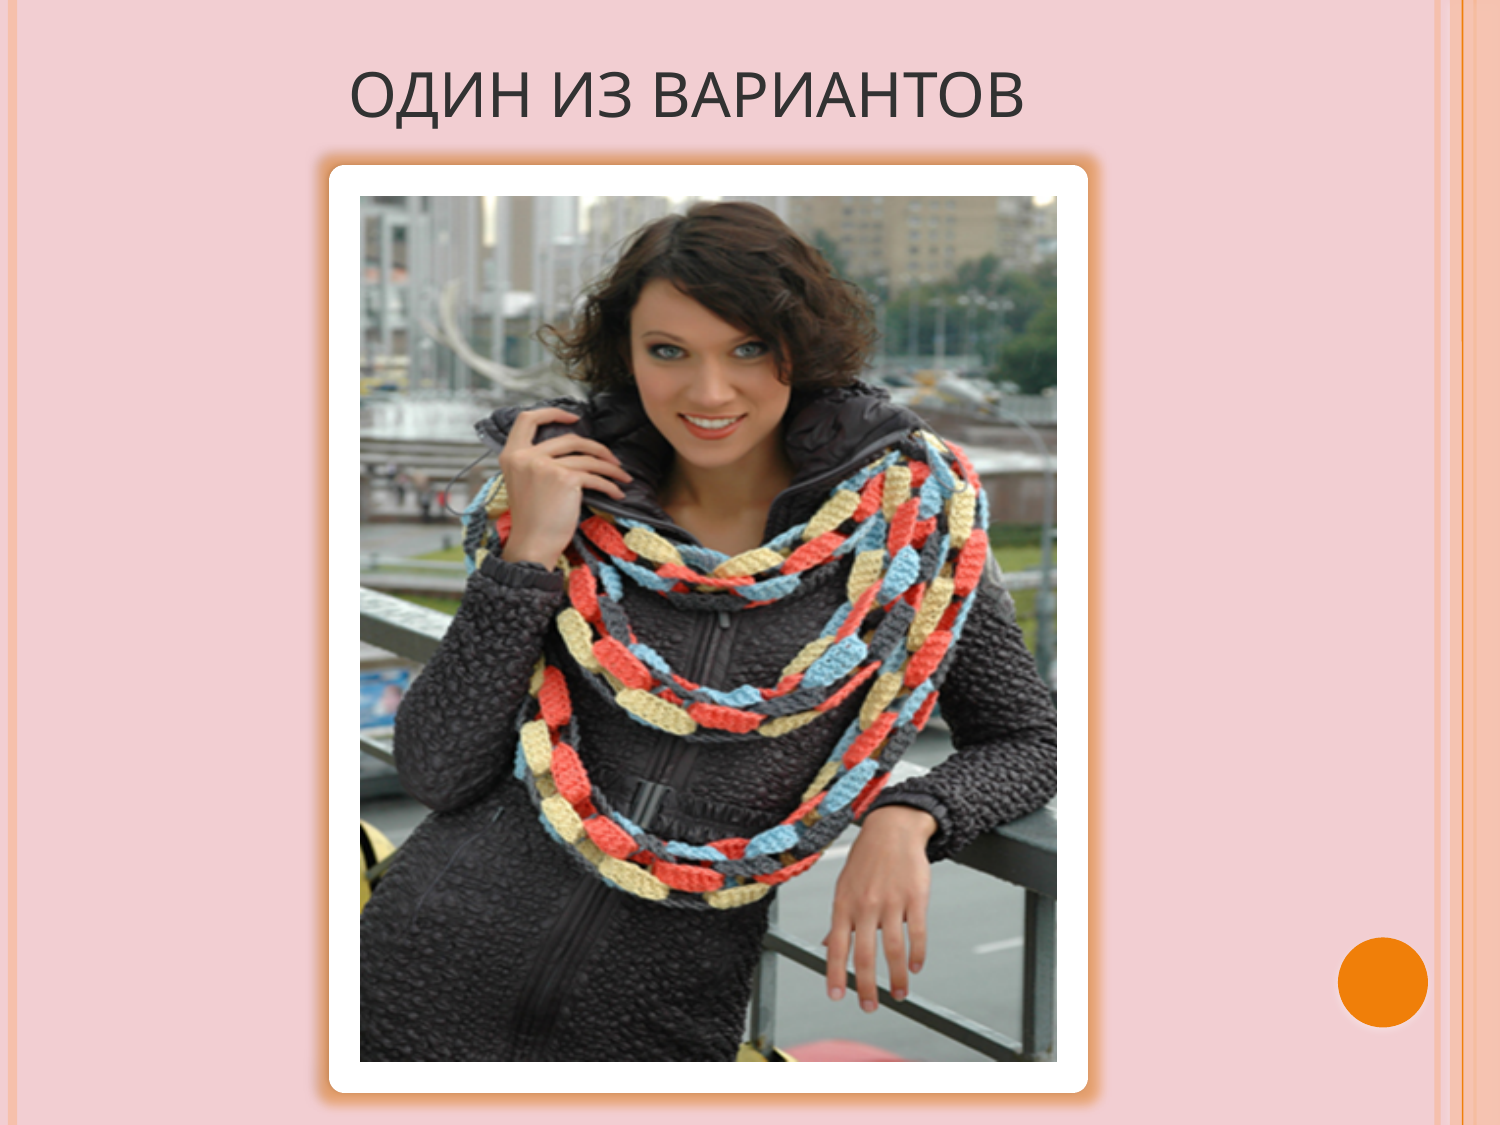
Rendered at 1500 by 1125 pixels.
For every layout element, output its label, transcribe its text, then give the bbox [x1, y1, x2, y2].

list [359, 195, 1058, 1063]
title Один из вариантов [75, 45, 1300, 138]
